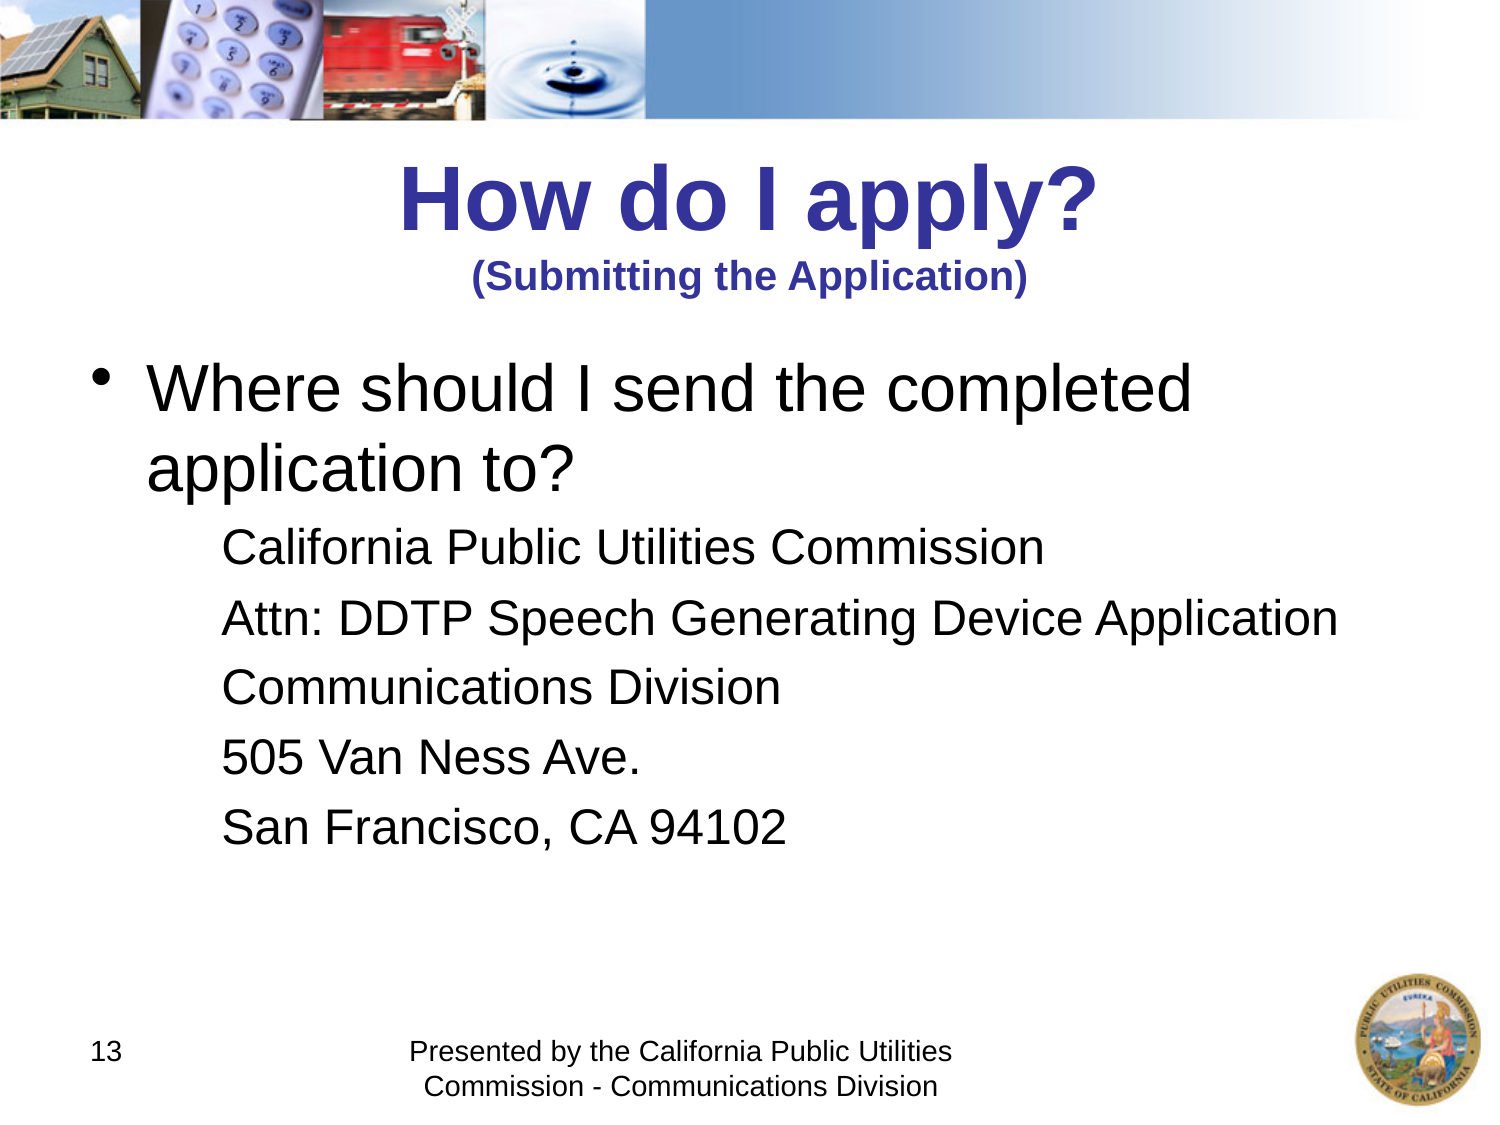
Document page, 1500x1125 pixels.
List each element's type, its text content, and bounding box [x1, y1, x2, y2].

picture [0, 0, 1500, 1125]
footer Presented by the California Public Utilities Commission - Communications Division [362, 1024, 1000, 1103]
slide_number 13 [75, 1024, 350, 1103]
list Where should I send the completed application to? California Public Utilities Commission Attn: DDTP Speech Generating Device Application Communications Division 505 Van Ness Ave. San Francisco, CA 94102 [75, 337, 1425, 1005]
title How do I apply? (Submitting the Application) [75, 137, 1425, 300]
